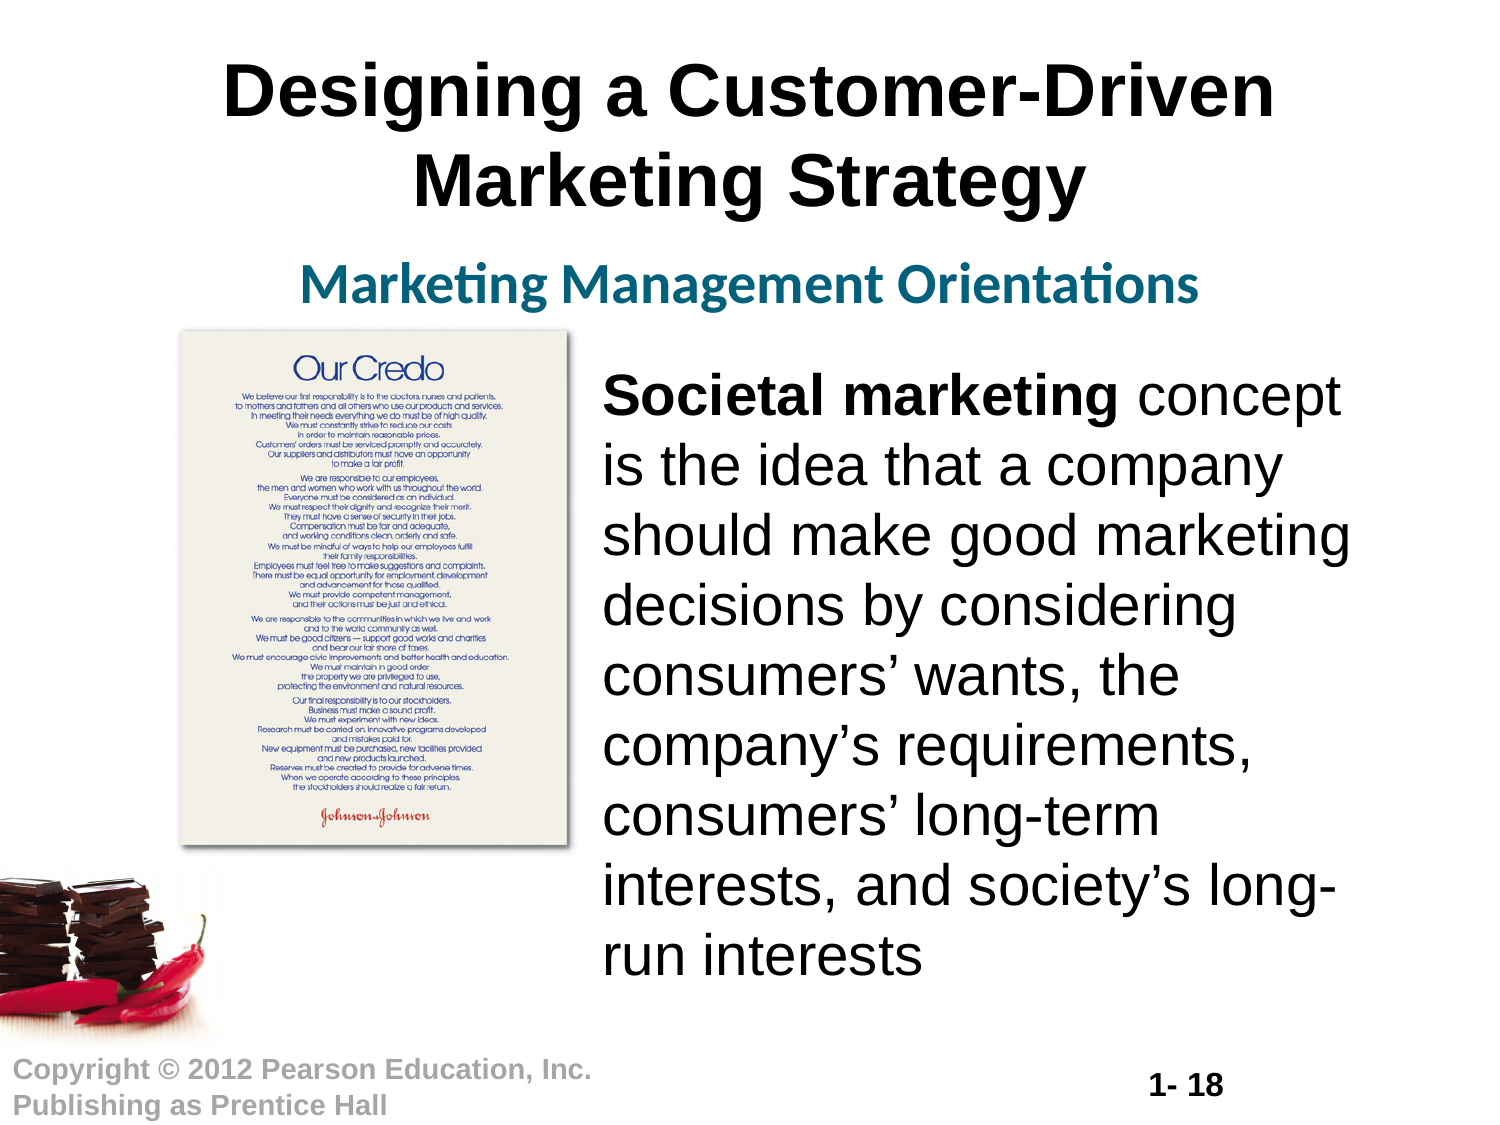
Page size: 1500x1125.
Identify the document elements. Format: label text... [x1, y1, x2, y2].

text_box Societal marketing concept is the idea that a company should make good marketing decisions by considering consumers’ wants, the company’s requirements, consumers’ long-term interests, and society’s long-run interests [587, 349, 1388, 1025]
picture [0, 862, 225, 1050]
picture [174, 324, 579, 857]
list Marketing Management Orientations [0, 237, 1500, 301]
title Designing a Customer-Driven Marketing Strategy [112, 37, 1388, 226]
